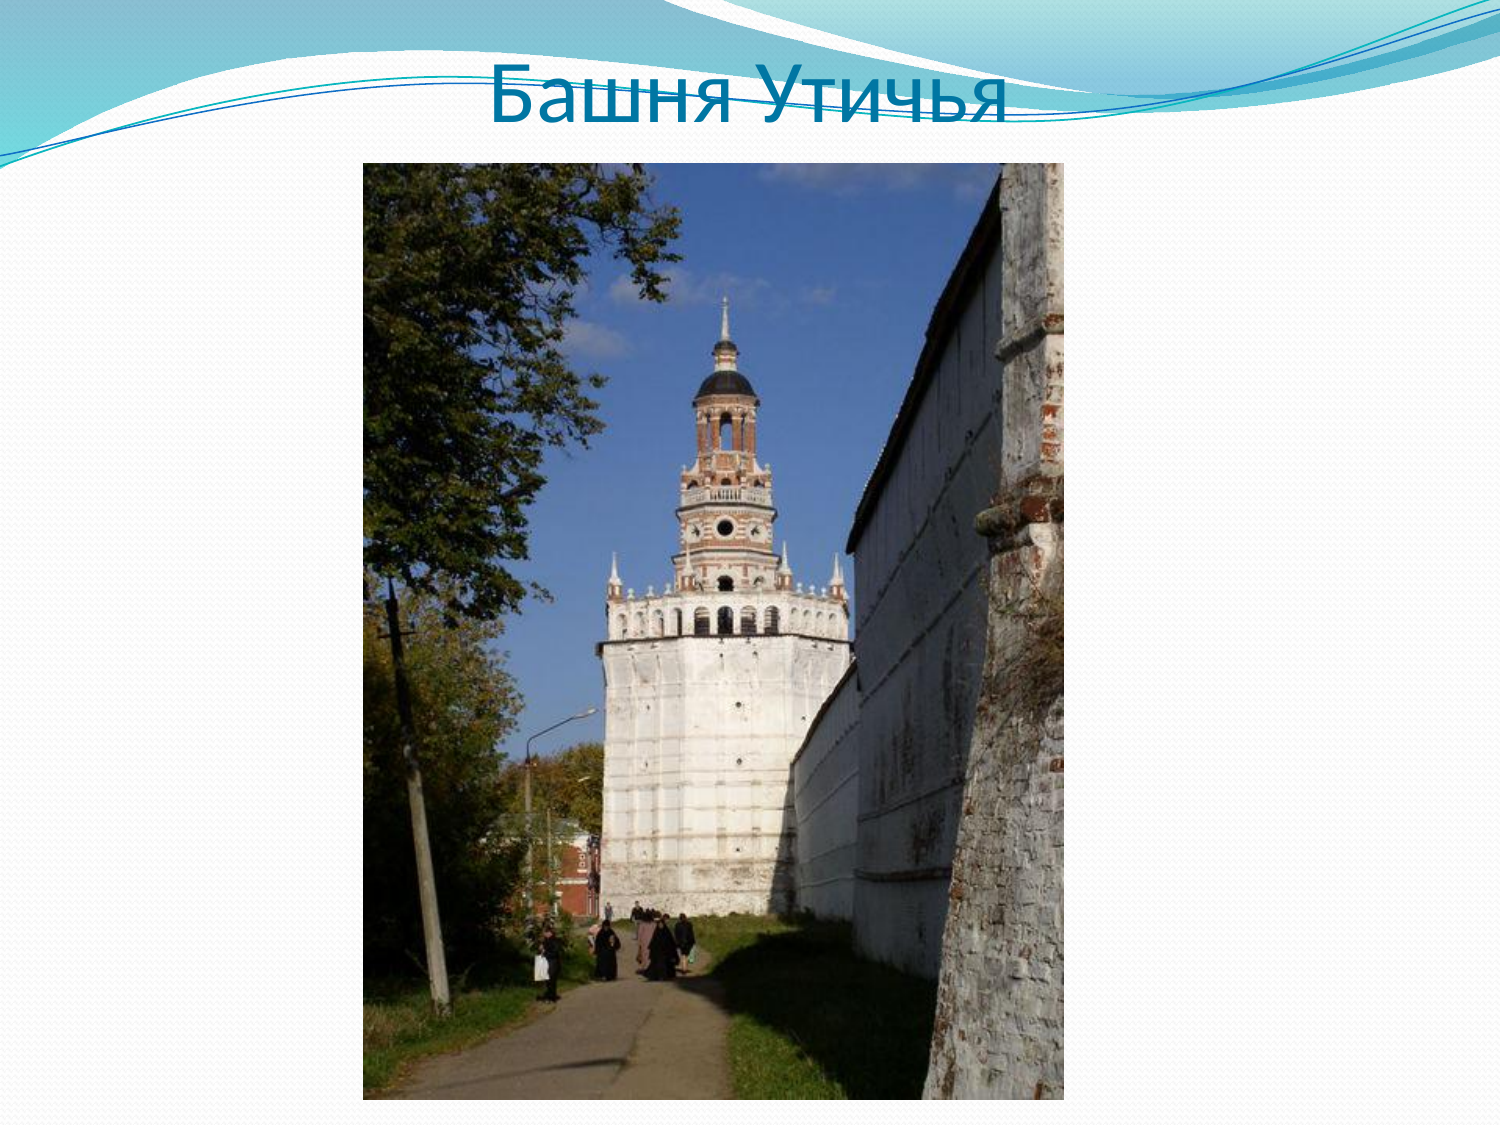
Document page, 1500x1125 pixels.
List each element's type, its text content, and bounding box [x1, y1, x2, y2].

picture [363, 163, 1064, 1101]
title Башня Утичья [75, 24, 1425, 141]
